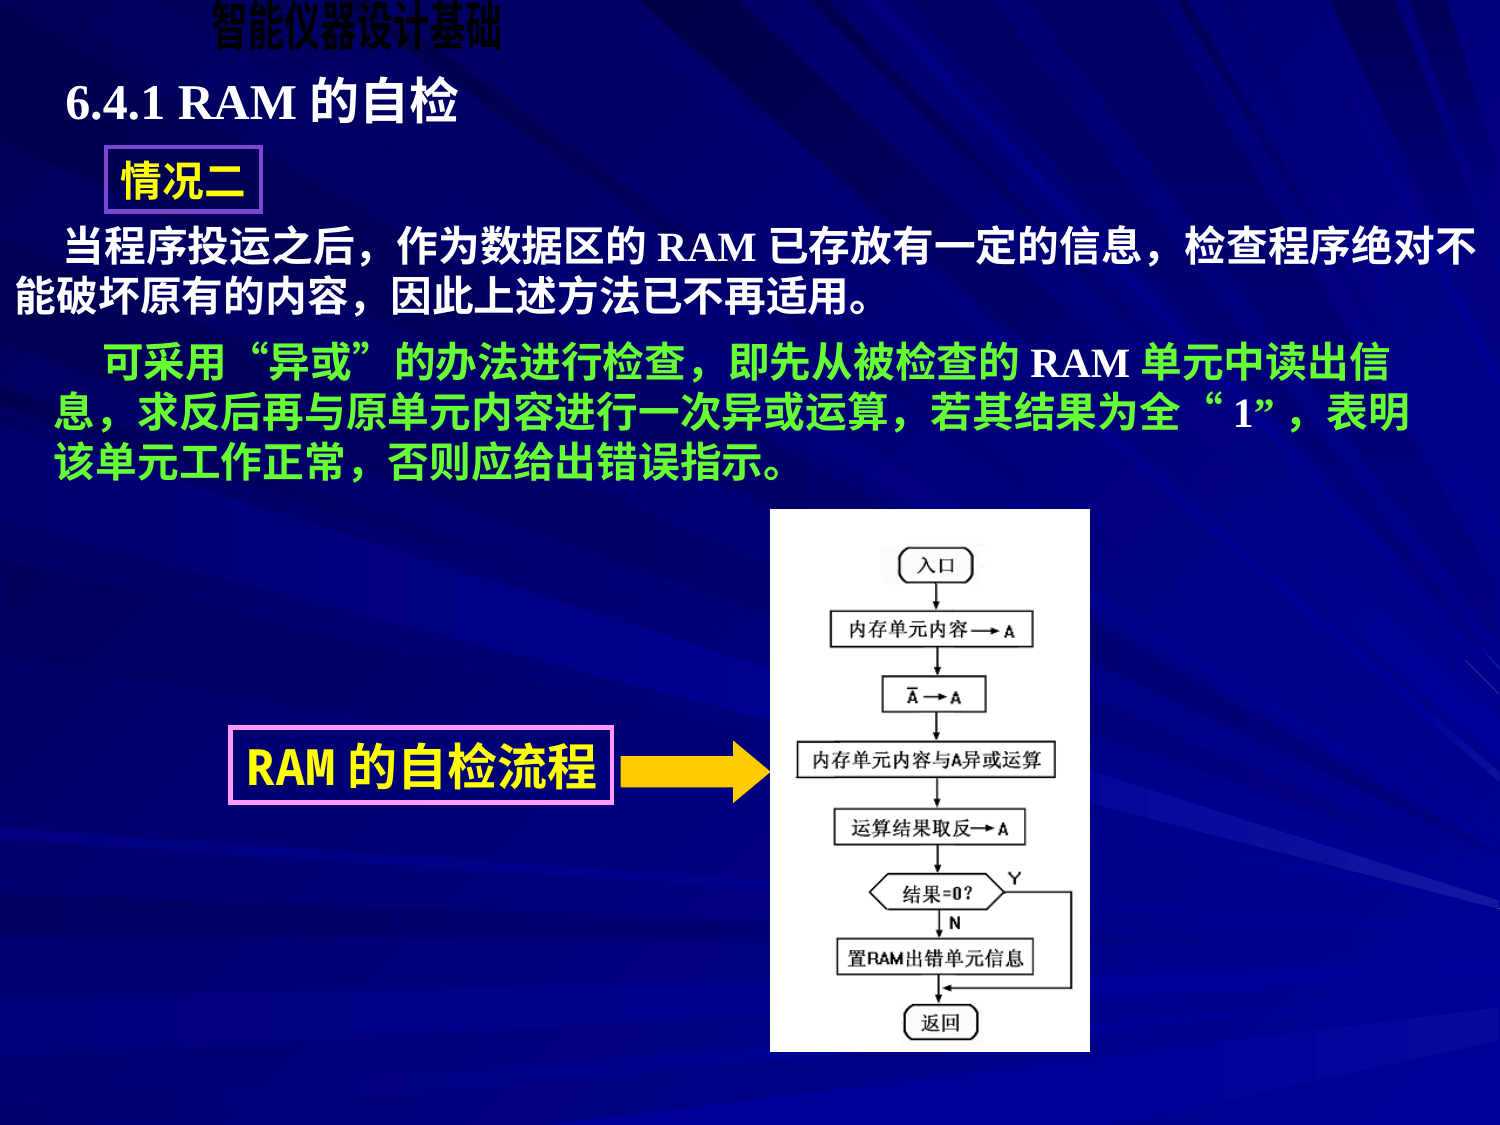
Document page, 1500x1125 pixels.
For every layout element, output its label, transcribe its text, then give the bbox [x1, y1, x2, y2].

text_box 可采用“异或”的办法进行检查，即先从被检查的RAM单元中读出信息，求反后再与原单元内容进行一次异或运算，若其结果为全“1”，表明该单元工作正常，否则应给出错误指示。 [39, 328, 1427, 494]
text_box [620, 740, 770, 804]
text_box 6.4.1 RAM的自检 [50, 62, 474, 137]
text_box 当程序投运之后，作为数据区的RAM已存放有一定的信息，检查程序绝对不能破坏原有的内容，因此上述方法已不再适用。 [0, 212, 1500, 328]
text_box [770, 509, 1090, 1052]
text_box 情况二 [106, 147, 262, 212]
text_box RAM的自检流程 [230, 727, 613, 803]
